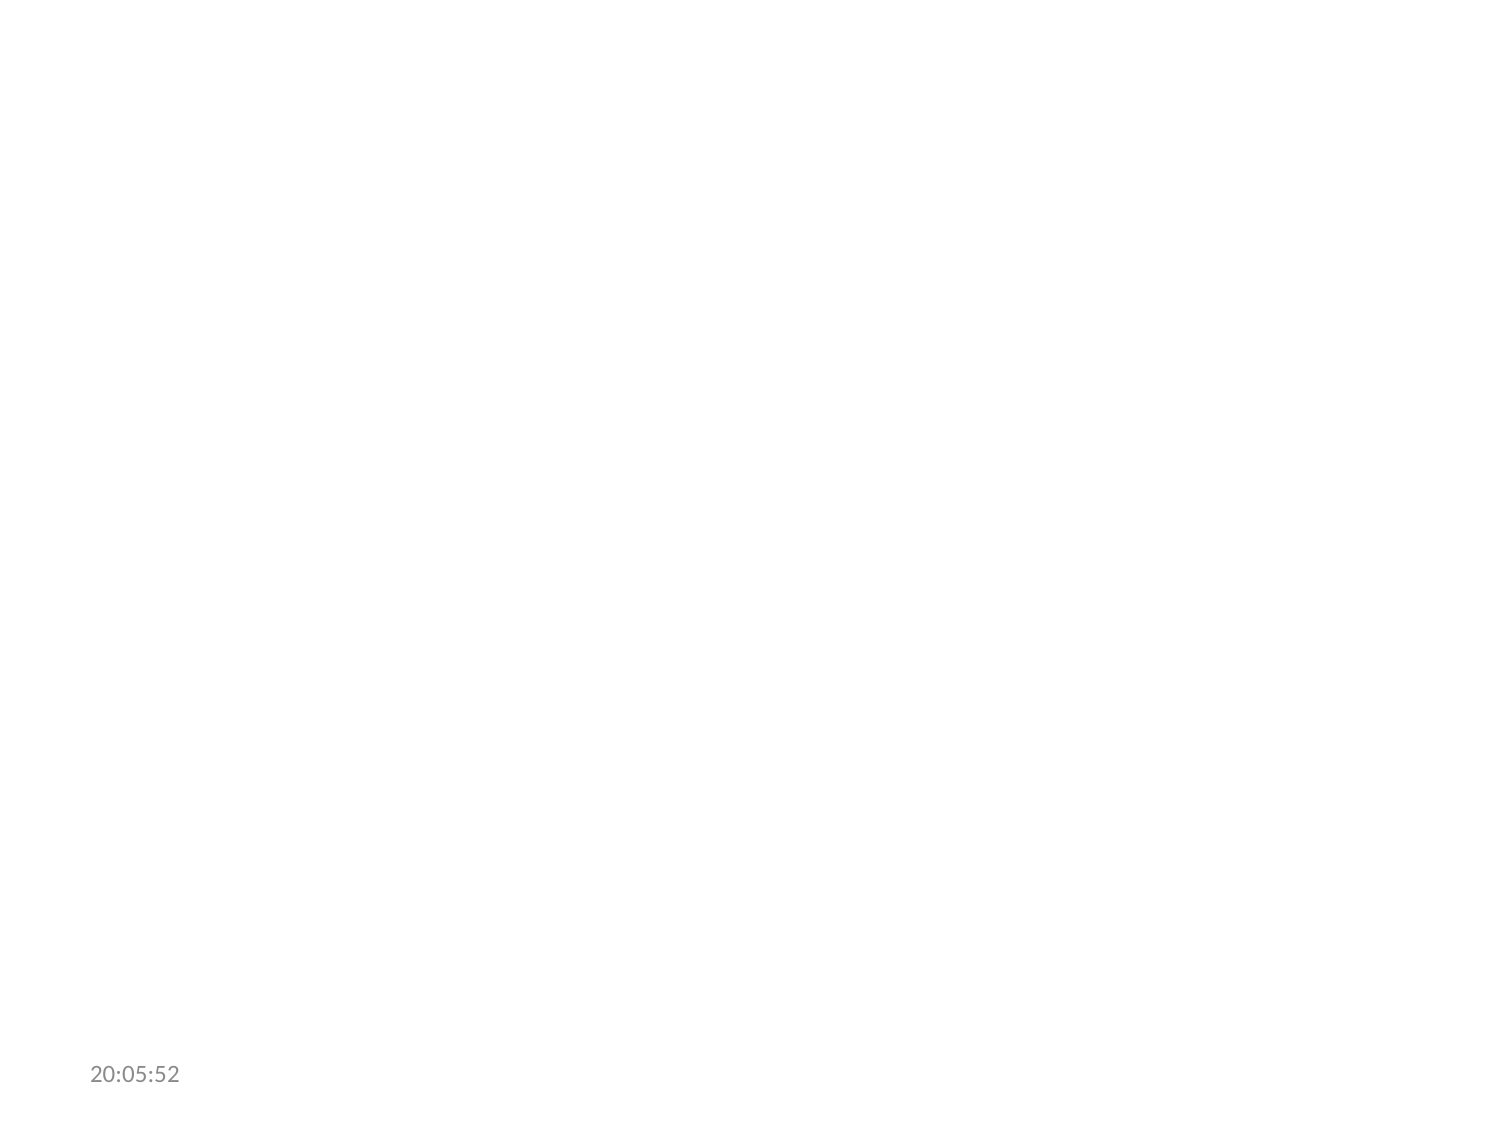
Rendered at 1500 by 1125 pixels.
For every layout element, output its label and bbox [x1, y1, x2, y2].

slide_number [75, 1042, 425, 1103]
